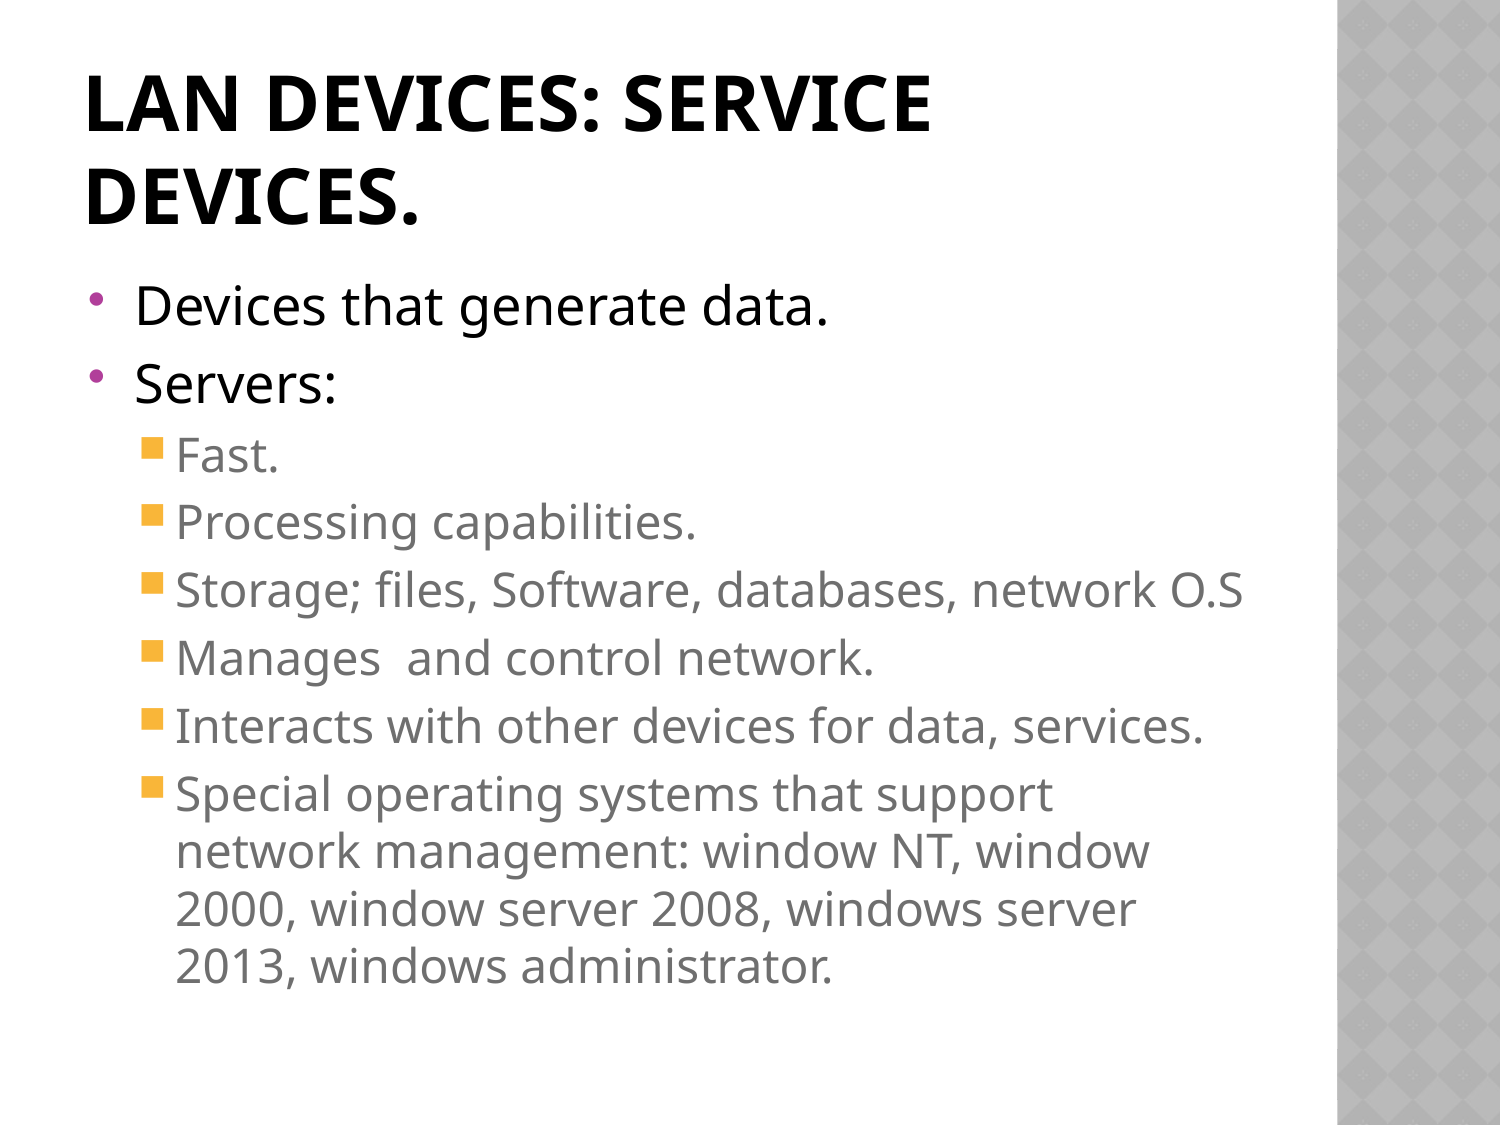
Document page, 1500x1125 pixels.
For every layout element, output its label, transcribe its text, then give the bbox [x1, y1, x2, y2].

title LAN devices: Service devices. [75, 52, 1263, 240]
list Devices that generate data. Servers: Fast. Processing capabilities. Storage; files, Software, databases, network O.S Manages and control network. Interacts with other devices for data, services. Special operating systems that support network management: window NT, window 2000, window server 2008, windows server 2013, windows administrator. [75, 264, 1263, 1059]
